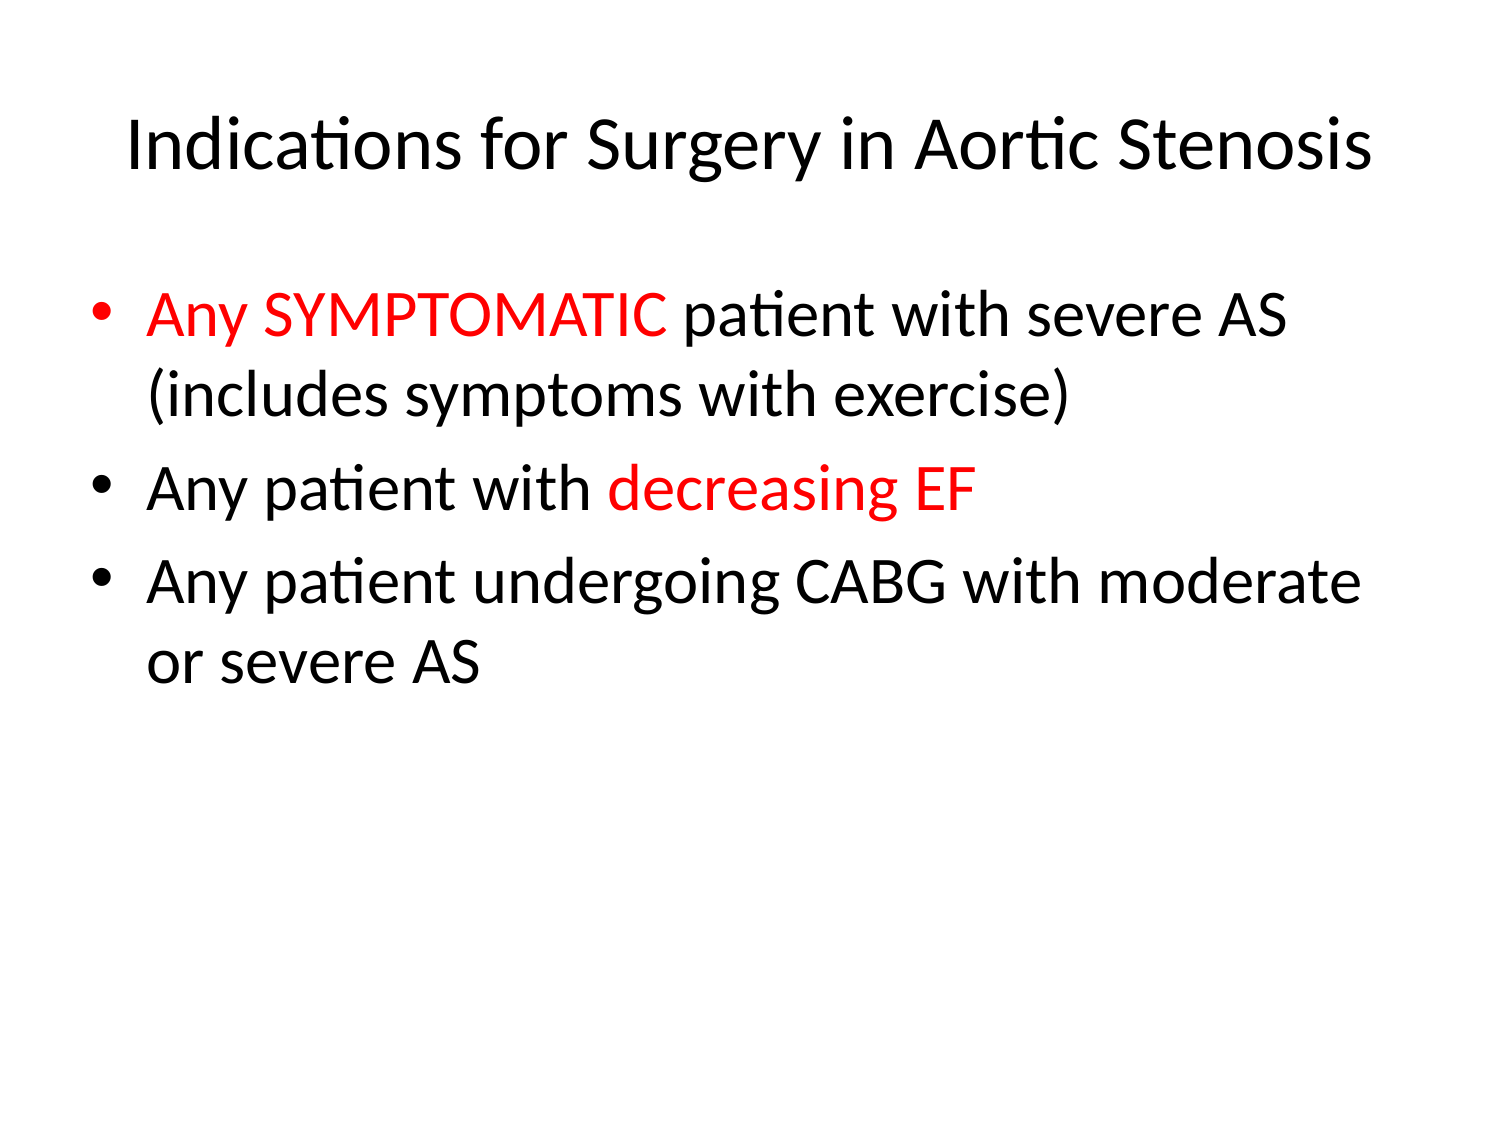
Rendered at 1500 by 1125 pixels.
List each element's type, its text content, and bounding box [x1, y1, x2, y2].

list Any SYMPTOMATIC patient with severe AS (includes symptoms with exercise) Any patient with decreasing EF Any patient undergoing CABG with moderate or severe AS [75, 262, 1425, 1005]
title Indications for Surgery in Aortic Stenosis [75, 45, 1425, 233]
